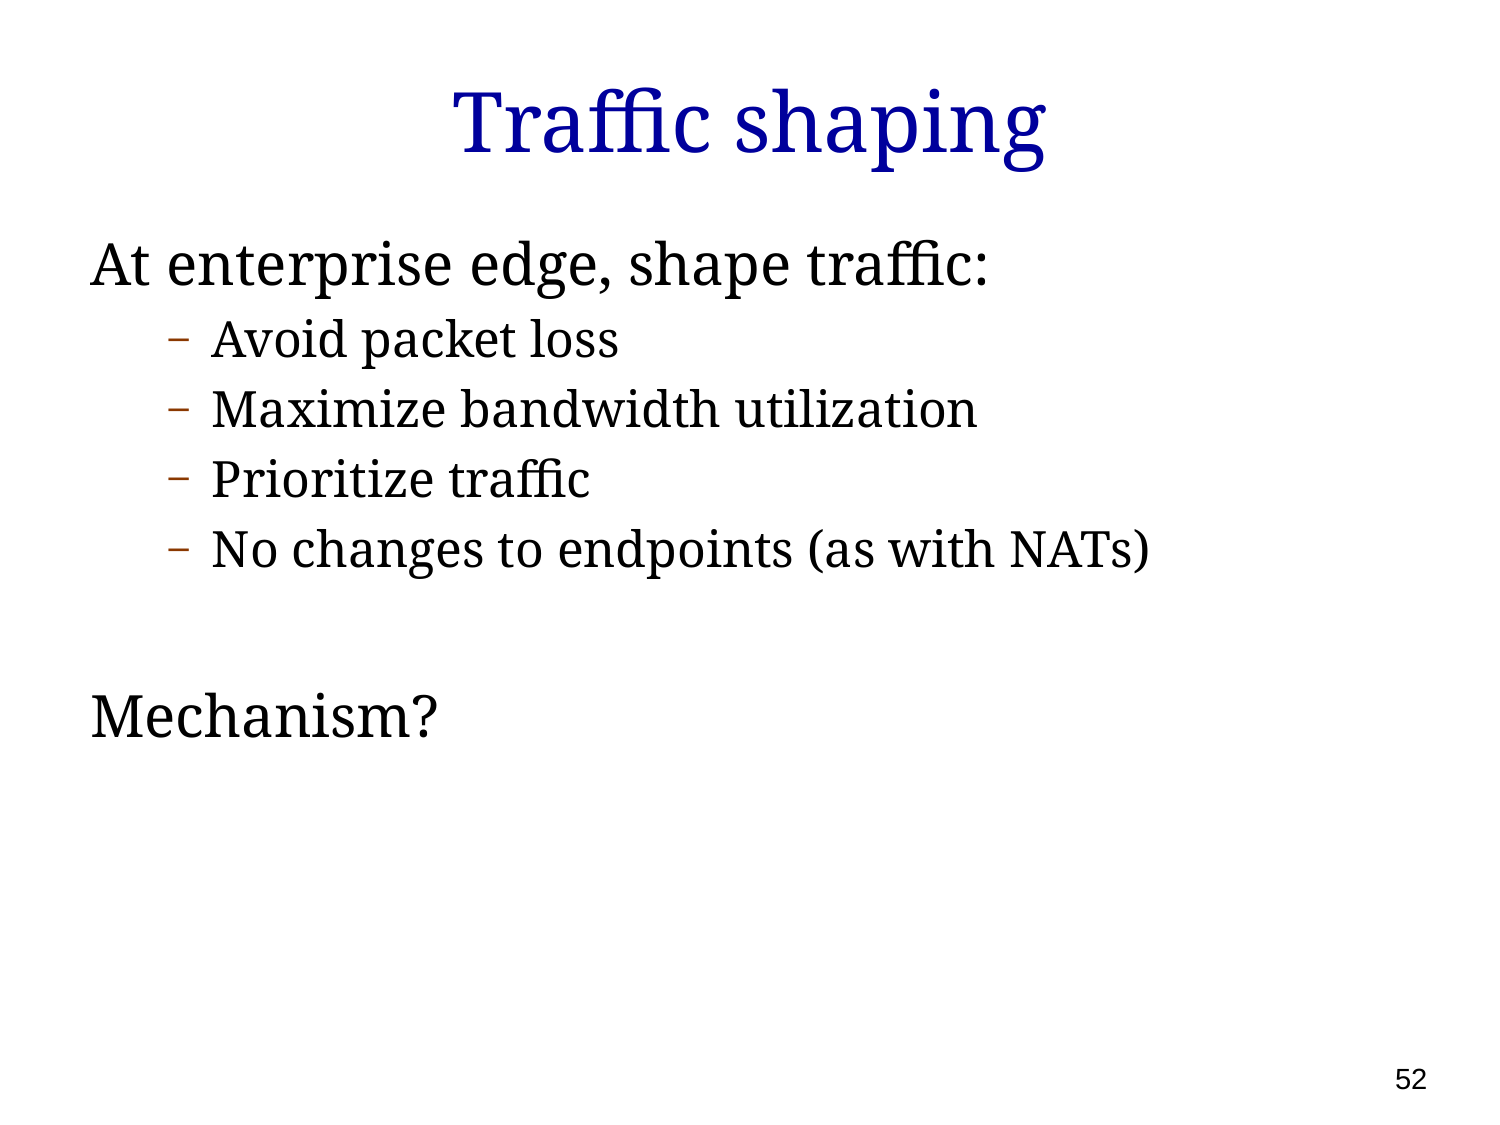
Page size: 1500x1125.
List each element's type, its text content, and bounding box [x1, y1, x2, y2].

slide_number 52 [1092, 1024, 1443, 1103]
title Traffic shaping [74, 47, 1426, 191]
list At enterprise edge, shape traffic: Avoid packet loss Maximize bandwidth utilization Prioritize traffic No changes to endpoints (as with NATs) Mechanism? [74, 219, 1426, 963]
